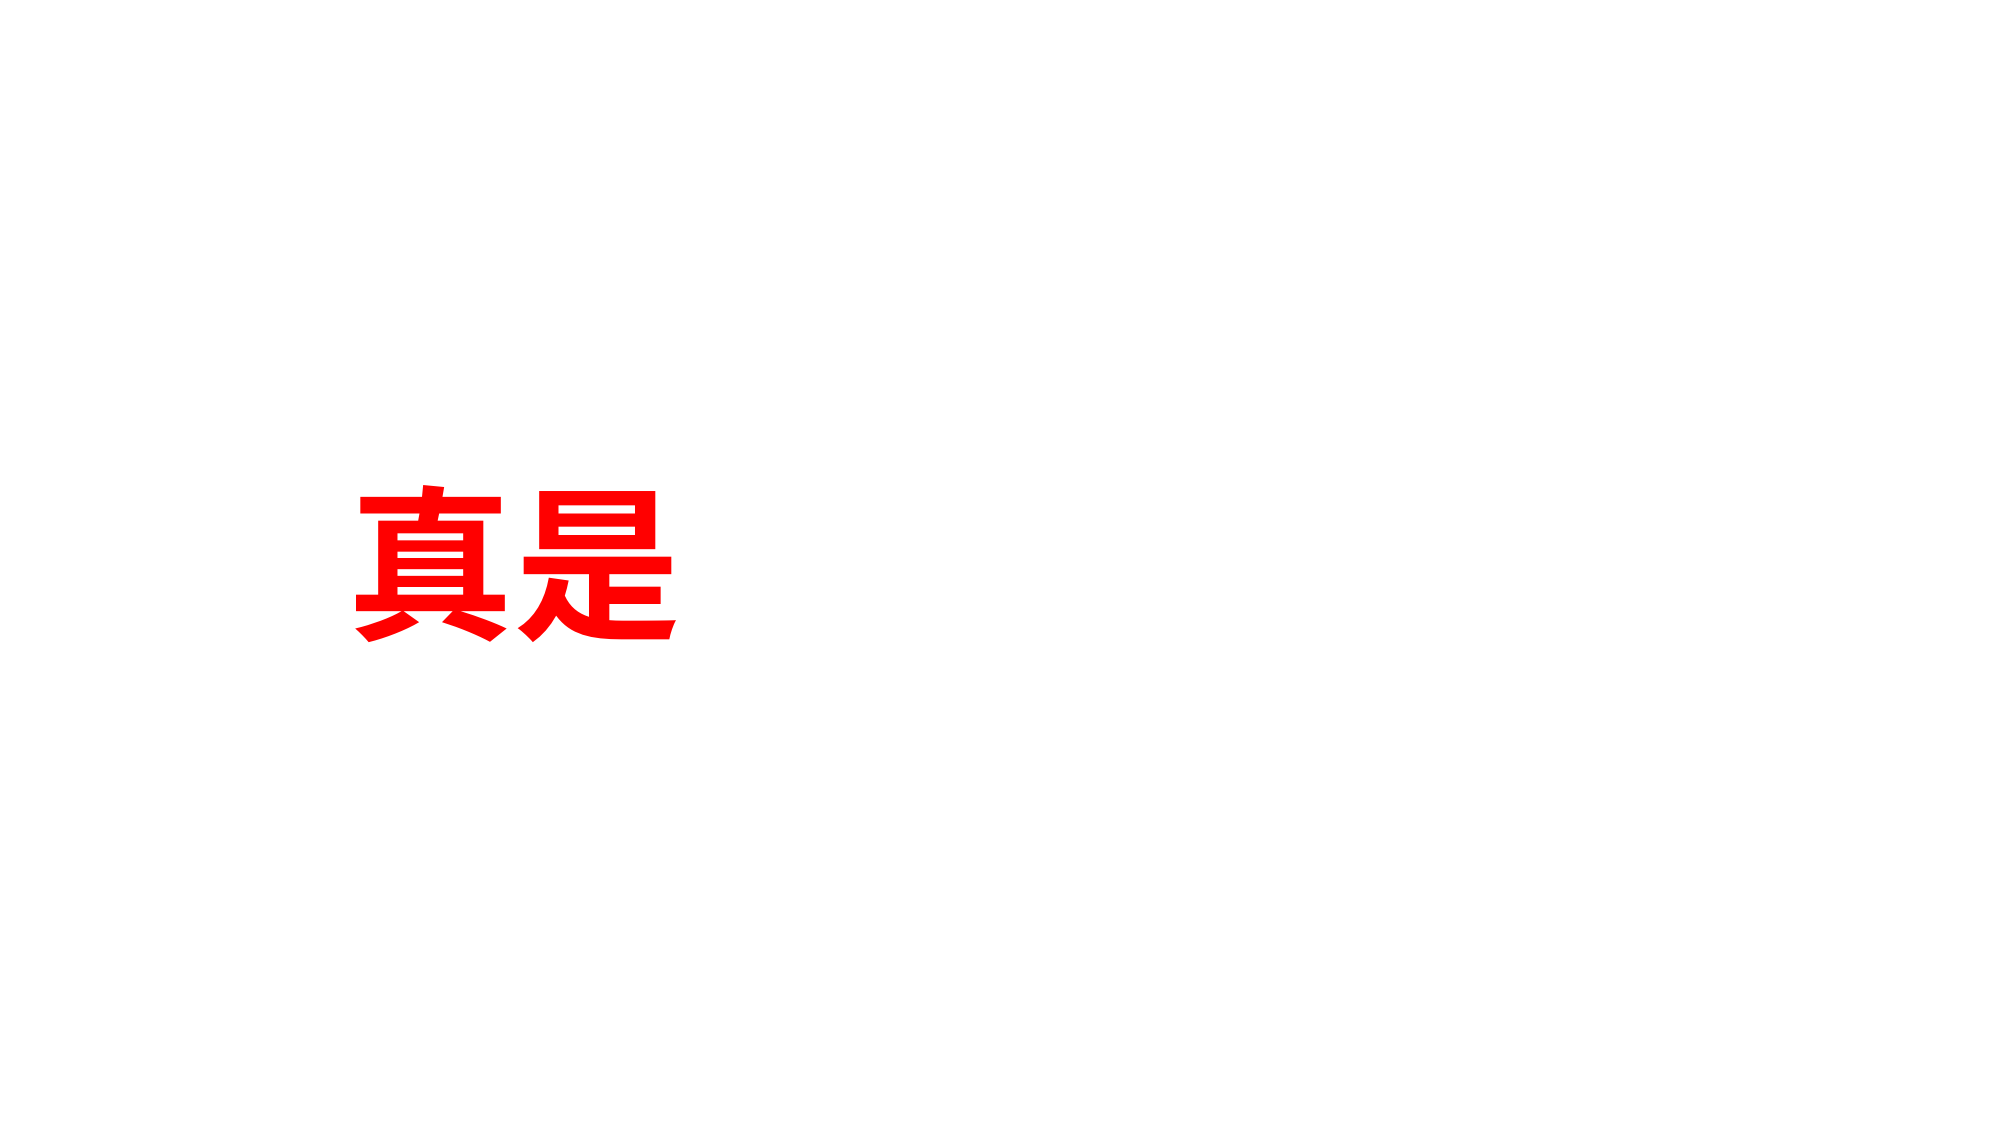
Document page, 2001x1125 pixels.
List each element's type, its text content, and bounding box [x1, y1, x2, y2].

text_box 真是它的种种传说 [333, 453, 2000, 669]
